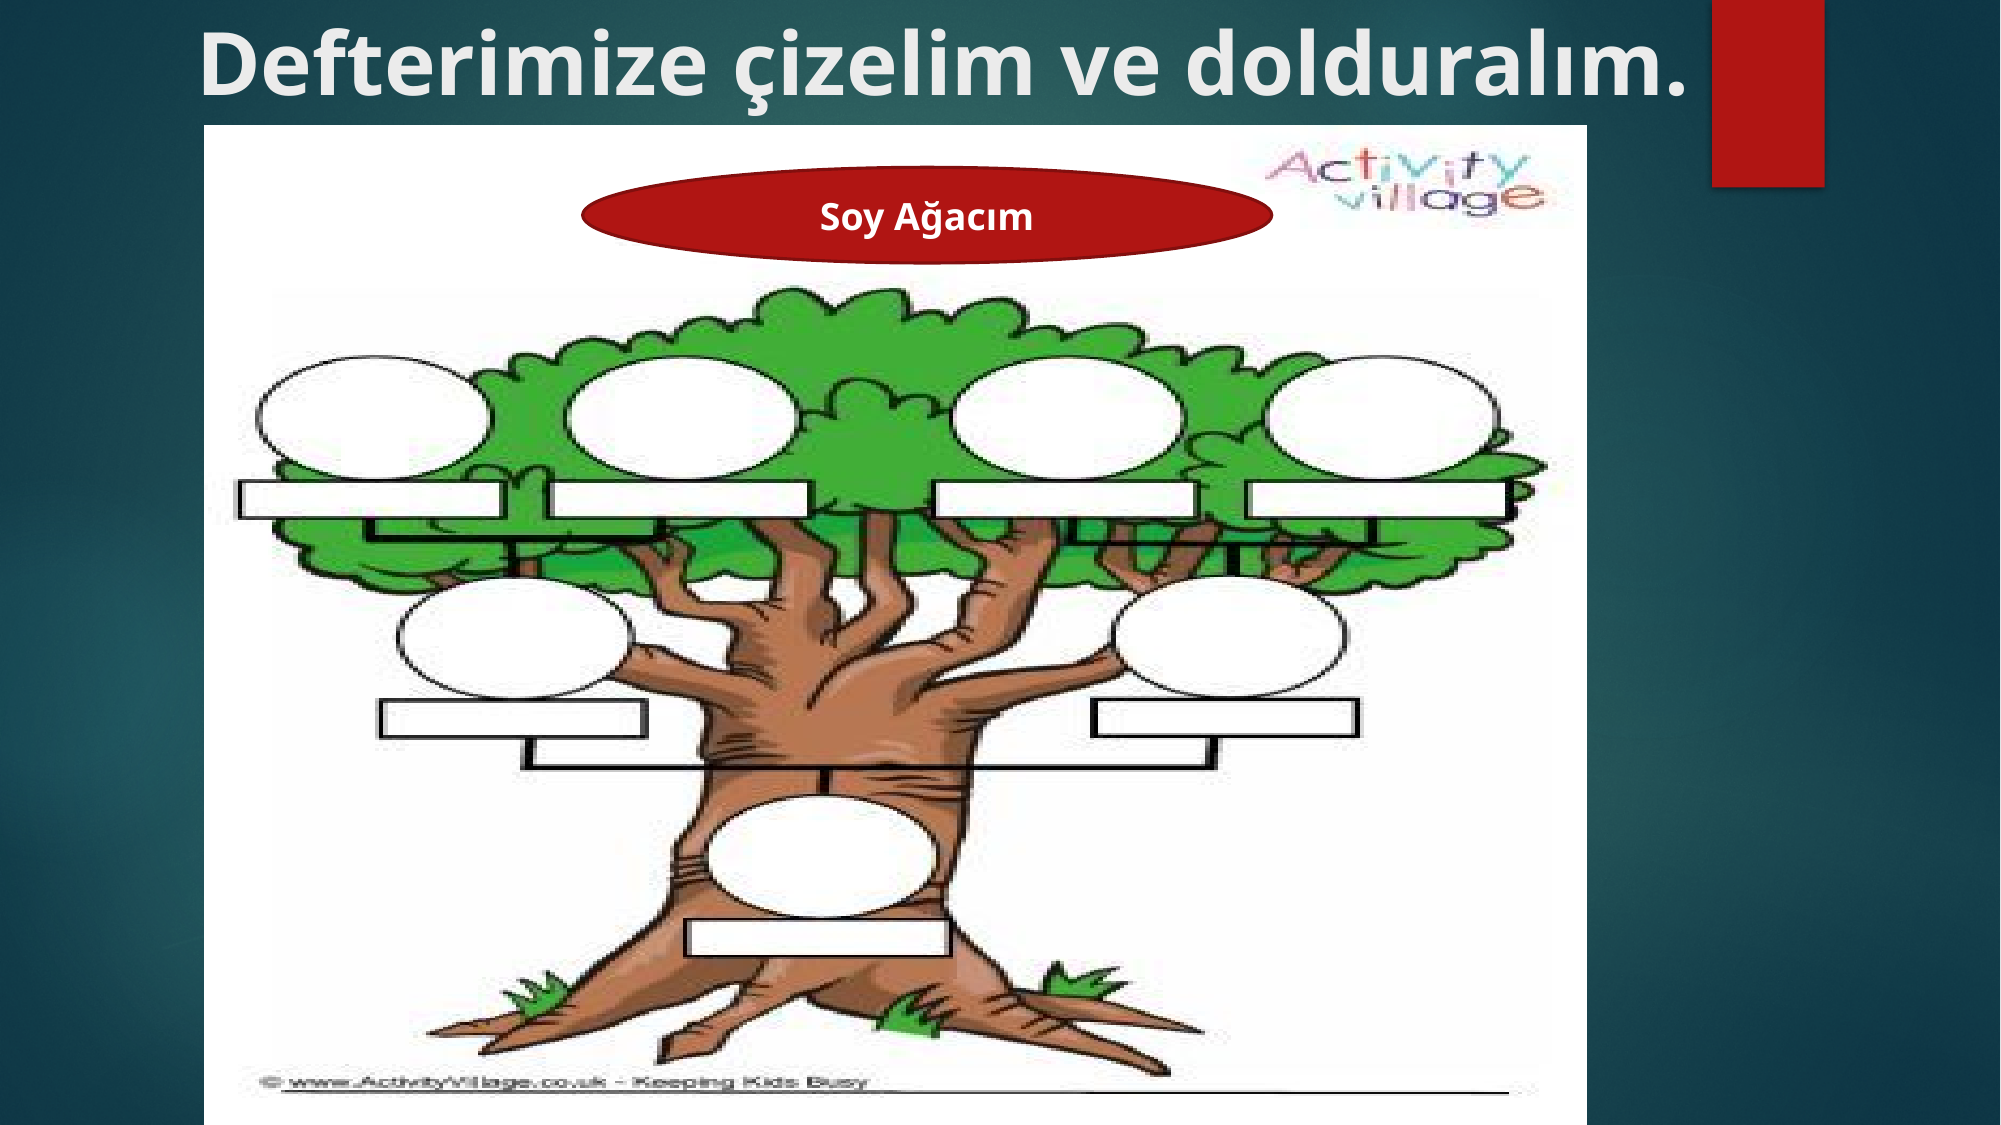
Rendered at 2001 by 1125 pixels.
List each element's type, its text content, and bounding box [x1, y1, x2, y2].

title Defterimize çizelim ve dolduralım. [181, 0, 1724, 126]
picture [0, 125, 1587, 1125]
